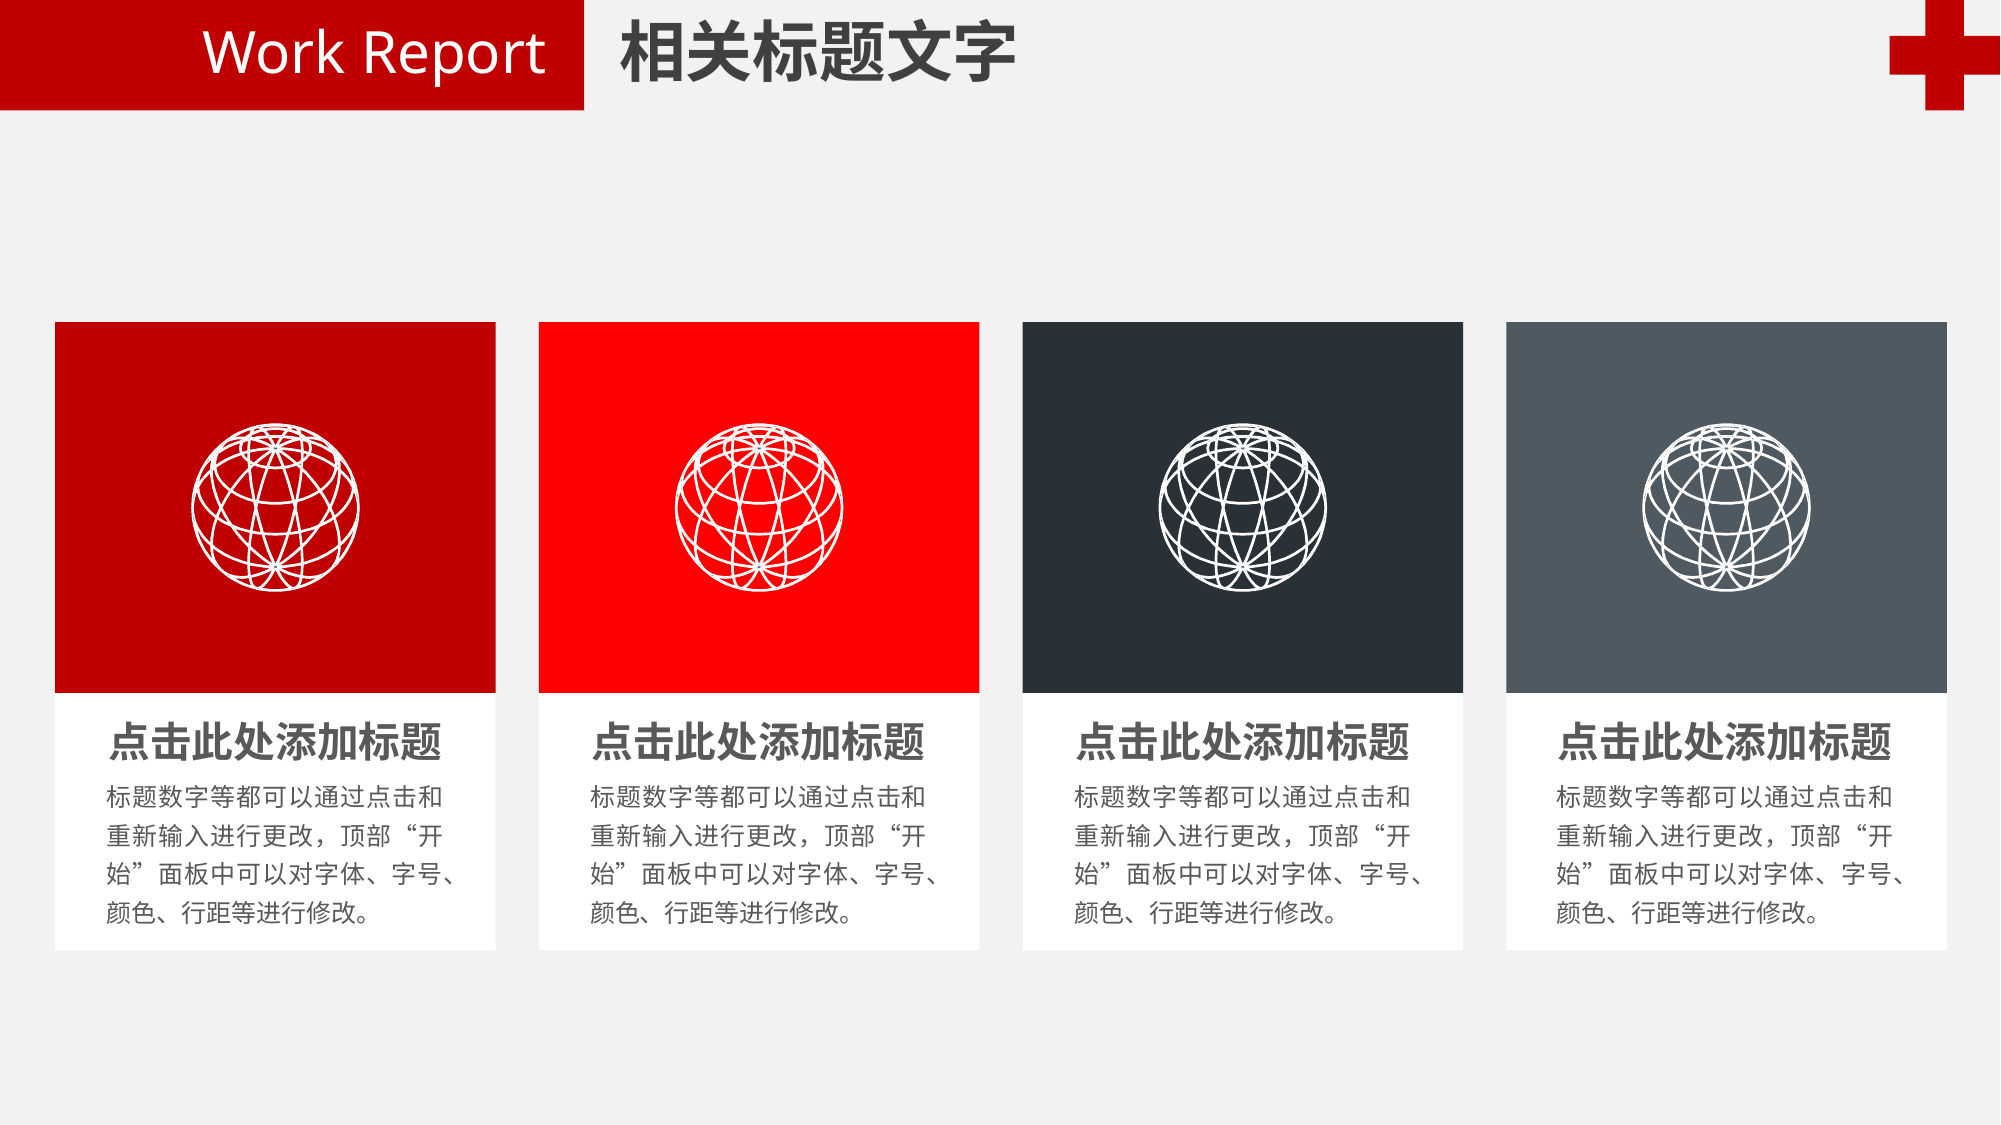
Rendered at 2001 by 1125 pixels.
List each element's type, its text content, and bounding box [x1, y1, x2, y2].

text_box [191, 424, 359, 591]
text_box Work Report [187, 15, 561, 94]
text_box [1022, 693, 1464, 951]
text_box [54, 321, 497, 694]
text_box 相关标题文字 [604, 11, 1286, 98]
text_box [538, 321, 980, 693]
text_box [675, 424, 843, 591]
text_box [1022, 321, 1464, 693]
text_box [1505, 321, 1948, 694]
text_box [538, 693, 980, 951]
text_box [1643, 424, 1811, 591]
text_box [1159, 424, 1327, 591]
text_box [55, 693, 496, 951]
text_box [1506, 693, 1947, 951]
